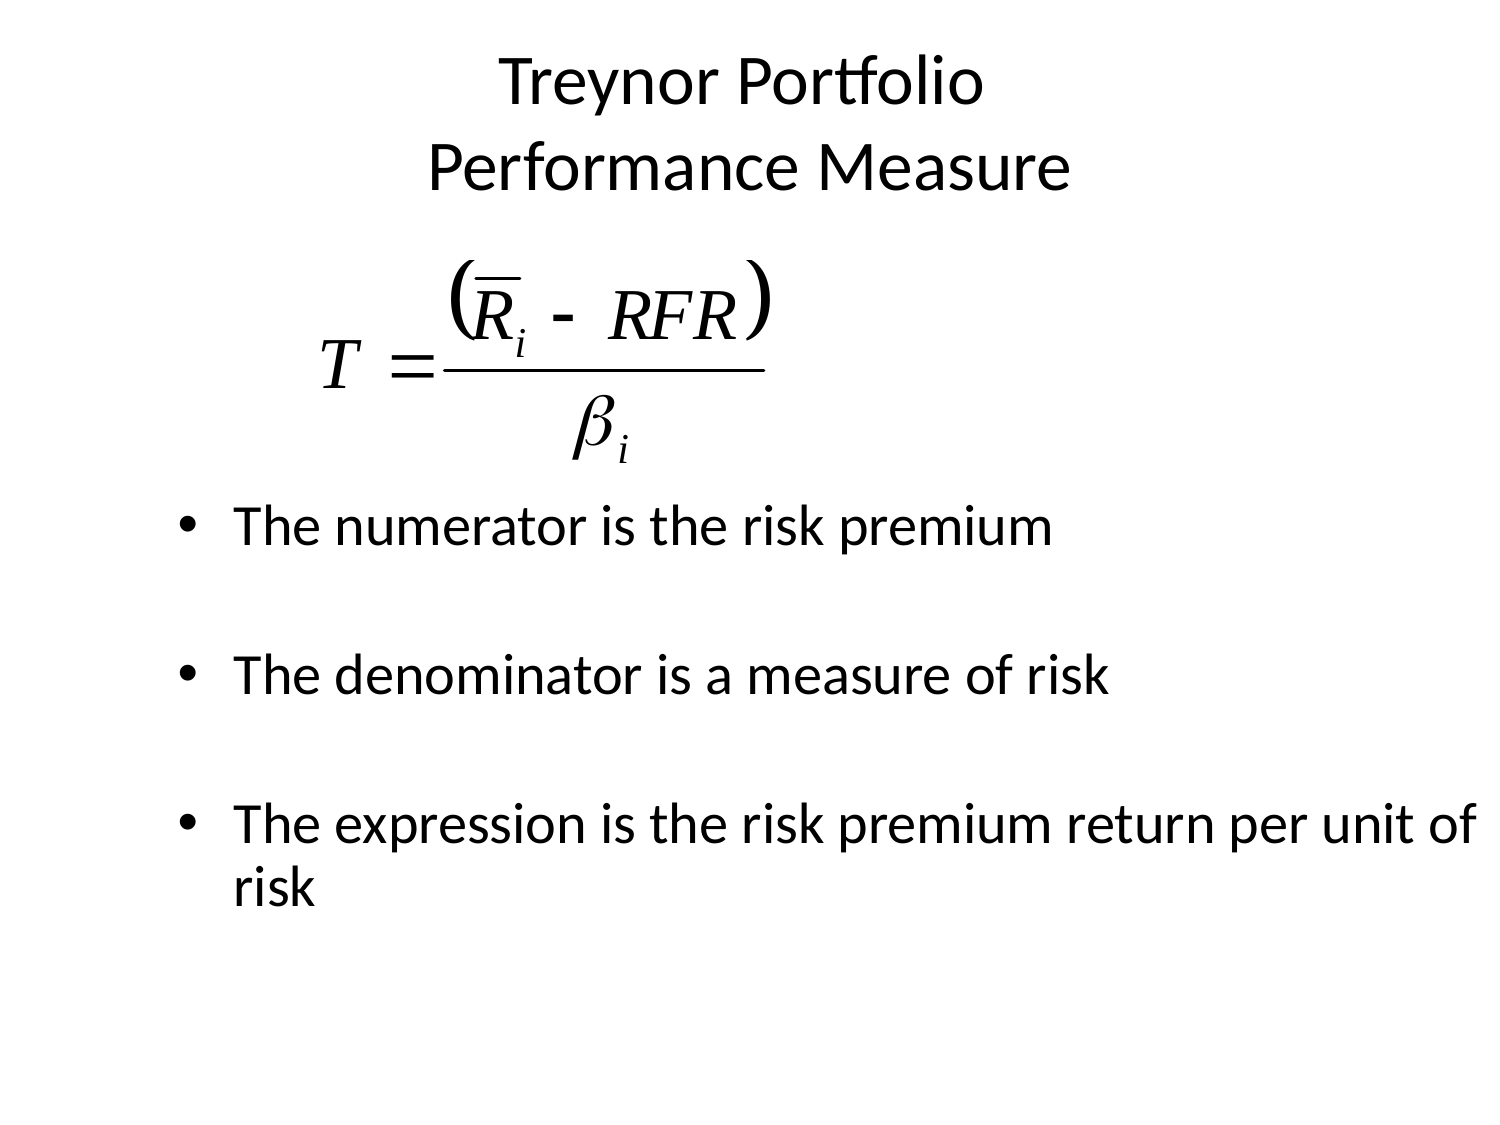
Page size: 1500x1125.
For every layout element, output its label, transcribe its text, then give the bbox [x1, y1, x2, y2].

title Treynor Portfolio Performance Measure [112, 24, 1388, 213]
list The numerator is the risk premium The denominator is a measure of risk The expression is the risk premium return per unit of risk [162, 487, 1500, 1025]
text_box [310, 260, 776, 476]
